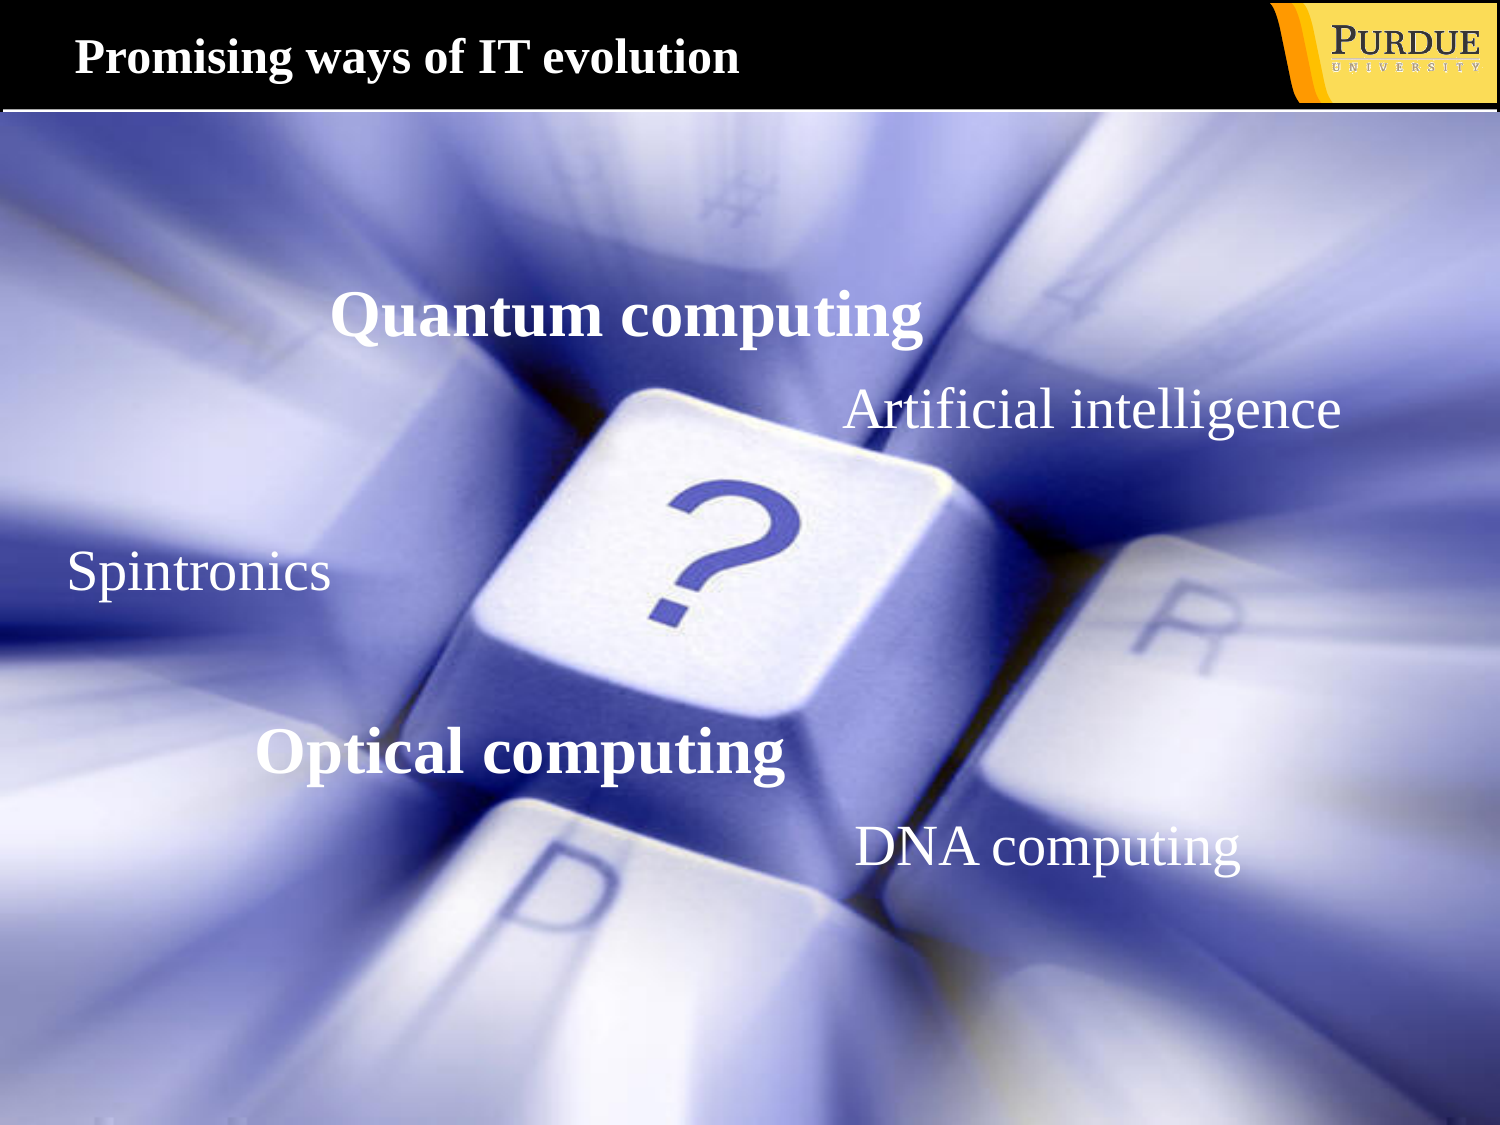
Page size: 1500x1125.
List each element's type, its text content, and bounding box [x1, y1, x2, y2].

picture [0, 112, 1500, 1125]
title Promising ways of IT evolution [5, 19, 1263, 88]
picture [1323, 20, 1489, 75]
